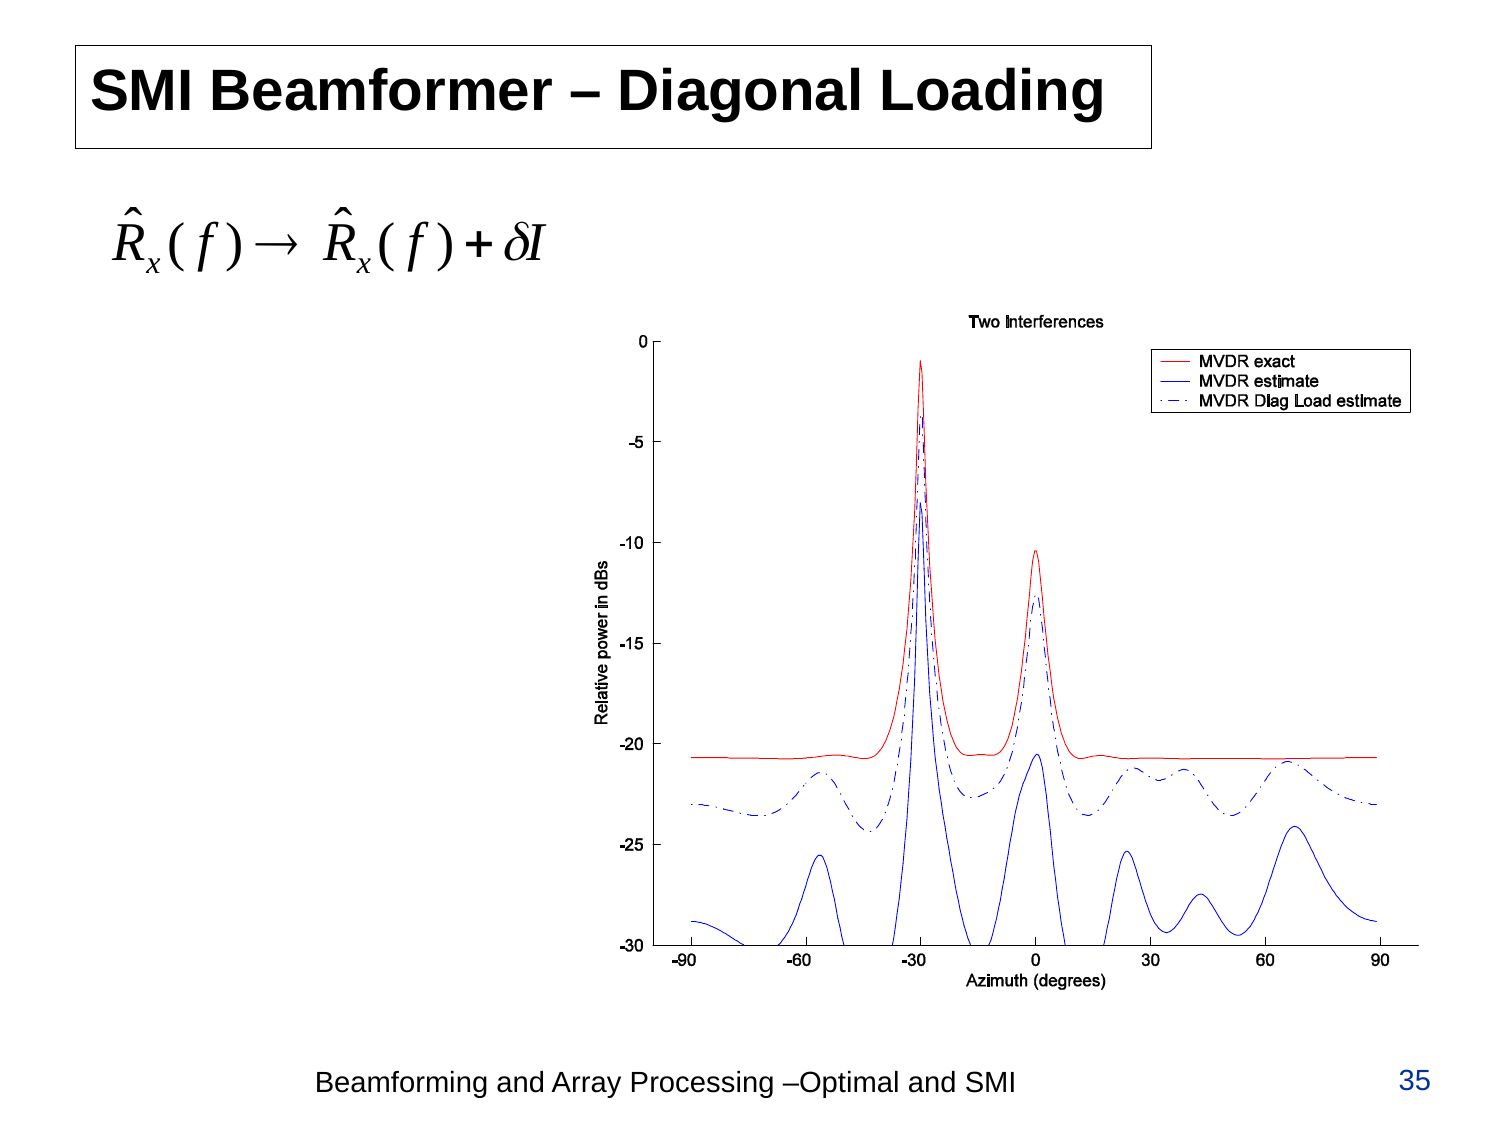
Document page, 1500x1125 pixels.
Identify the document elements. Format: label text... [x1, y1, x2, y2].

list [102, 196, 559, 288]
slide_number 35 [1207, 1055, 1447, 1102]
title SMI Beamformer – Diagonal Loading [75, 45, 1152, 149]
picture [585, 302, 1426, 995]
